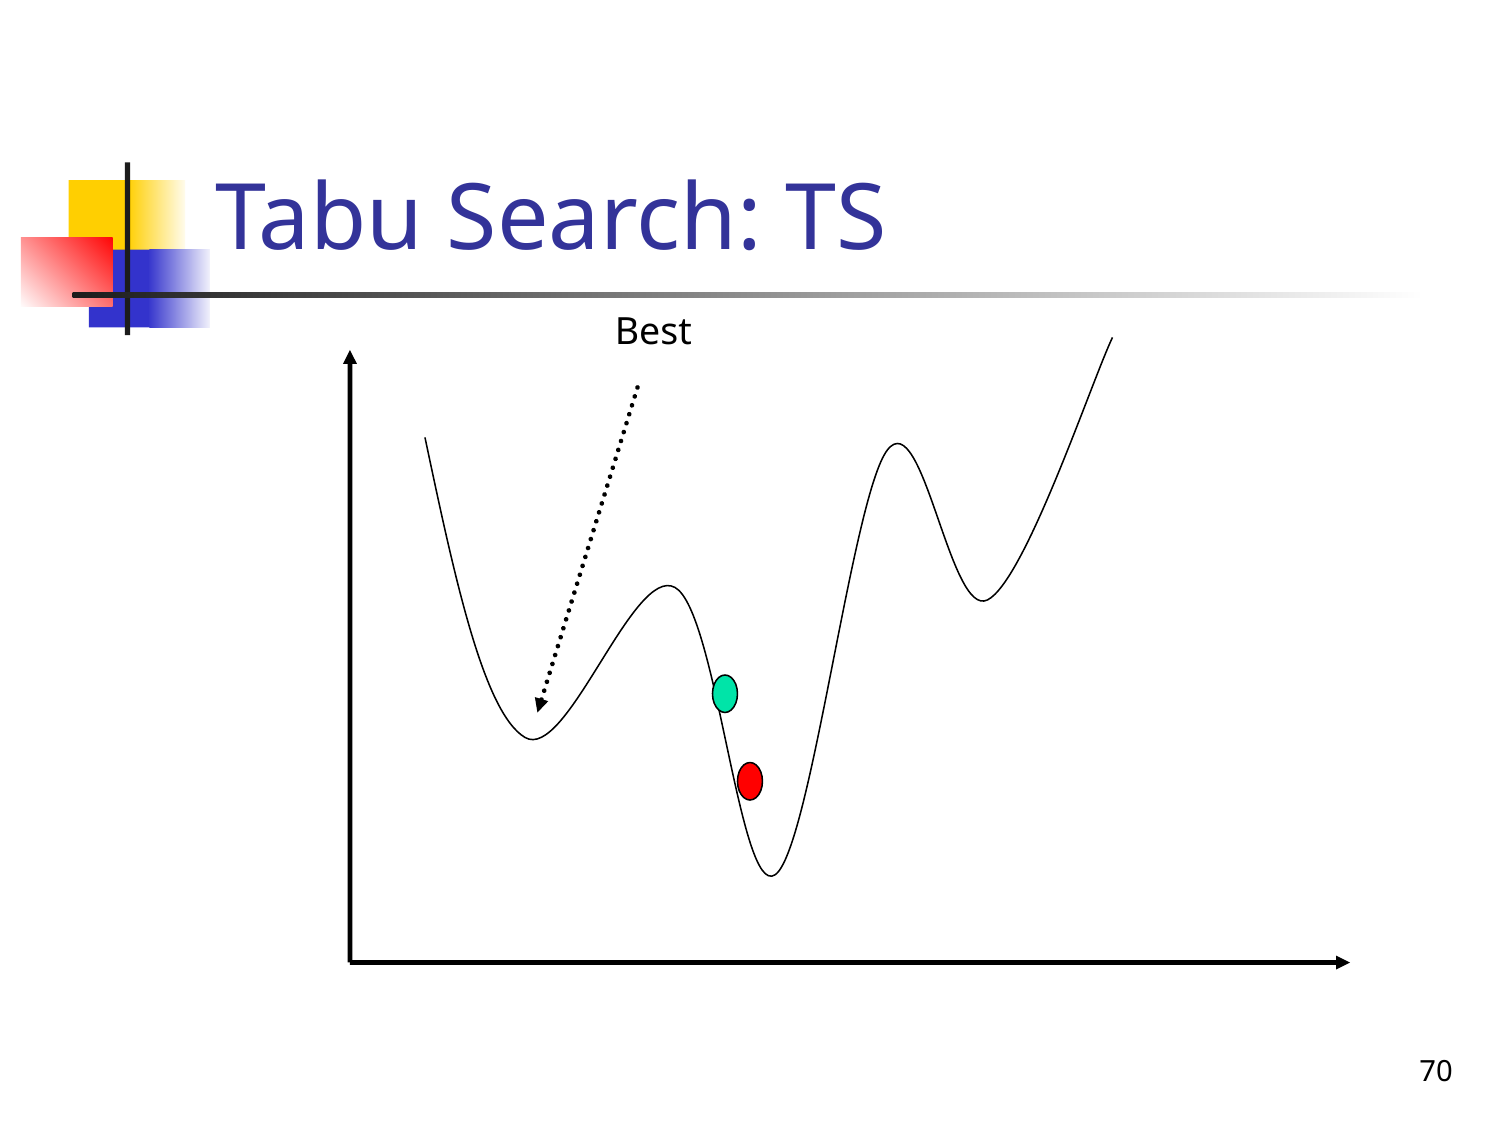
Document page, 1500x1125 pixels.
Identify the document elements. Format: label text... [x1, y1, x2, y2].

text_box [349, 956, 1351, 969]
text_box [535, 698, 548, 713]
text_box [343, 349, 357, 962]
title Tabu Search: TS [199, 140, 1479, 276]
text_box [712, 675, 738, 713]
text_box Best [600, 299, 775, 360]
text_box [424, 337, 1113, 877]
text_box [737, 762, 763, 801]
slide_number 70 [1154, 1023, 1468, 1100]
